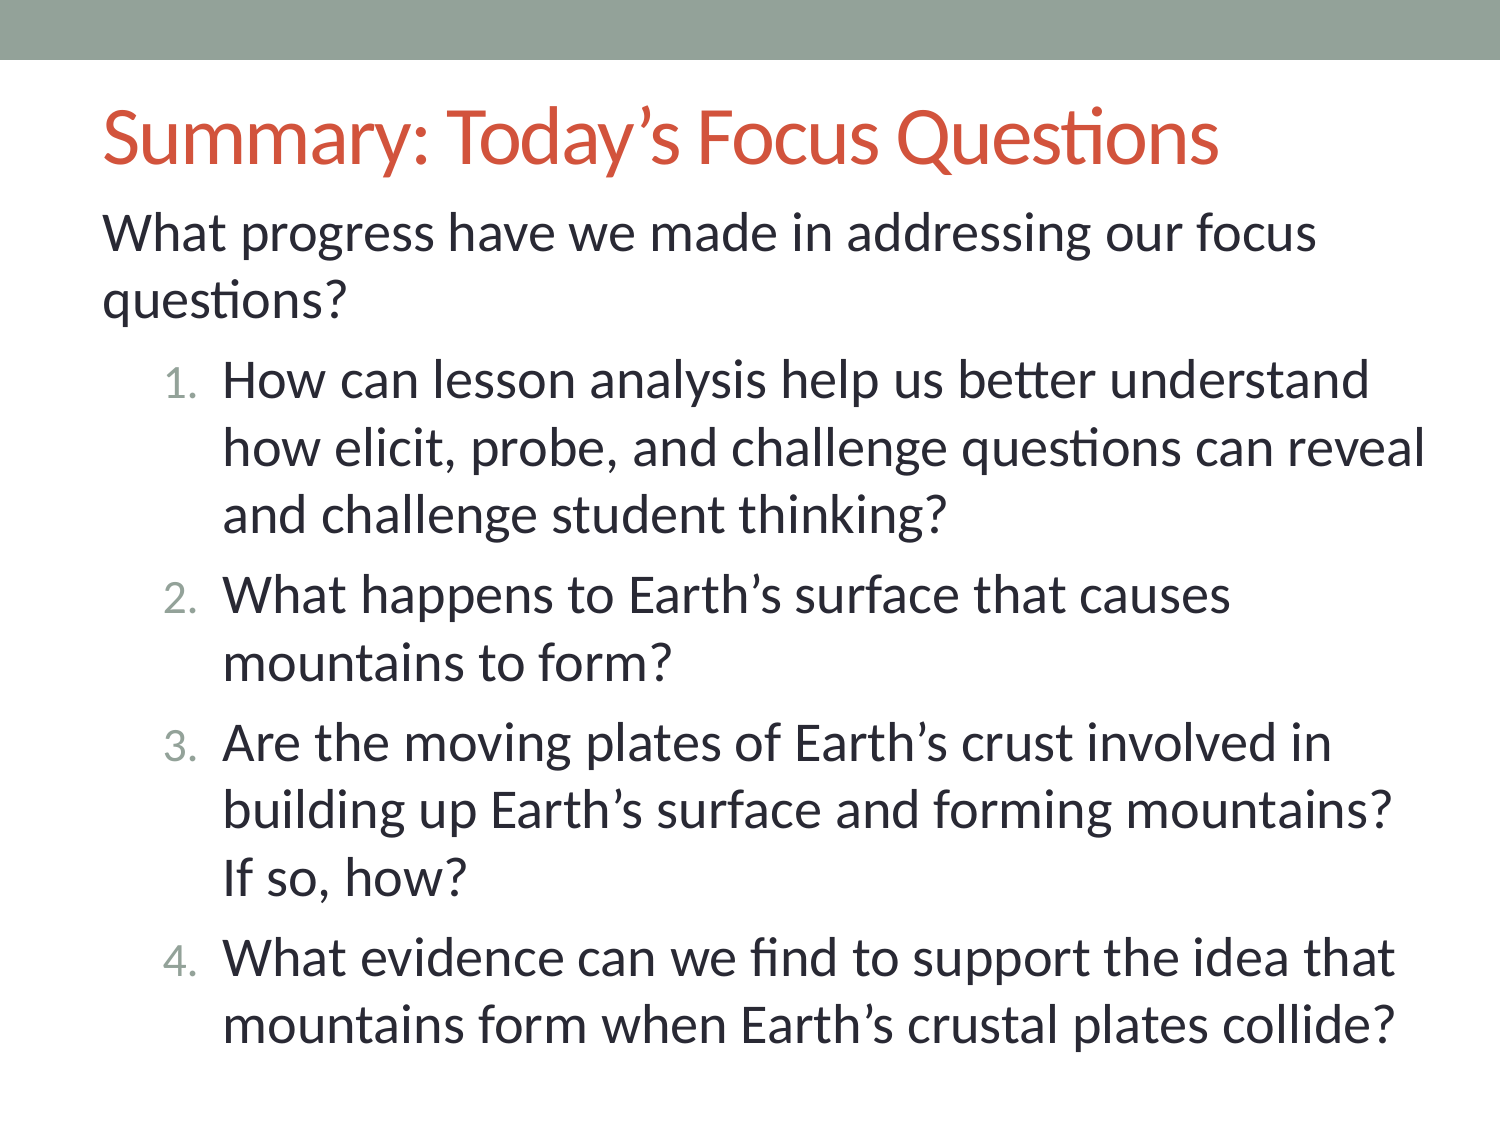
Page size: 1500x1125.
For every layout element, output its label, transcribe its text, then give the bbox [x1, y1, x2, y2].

list What progress have we made in addressing our focus questions? How can lesson analysis help us better understand how elicit, probe, and challenge questions can reveal and challenge student thinking? What happens to Earth’s surface that causes mountains to form? Are the moving plates of Earth’s crust involved in building up Earth’s surface and forming mountains? If so, how? What evidence can we find to support the idea that mountains form when Earth’s crustal plates collide? [87, 187, 1450, 1050]
title Summary: Today’s Focus Questions [87, 50, 1425, 187]
